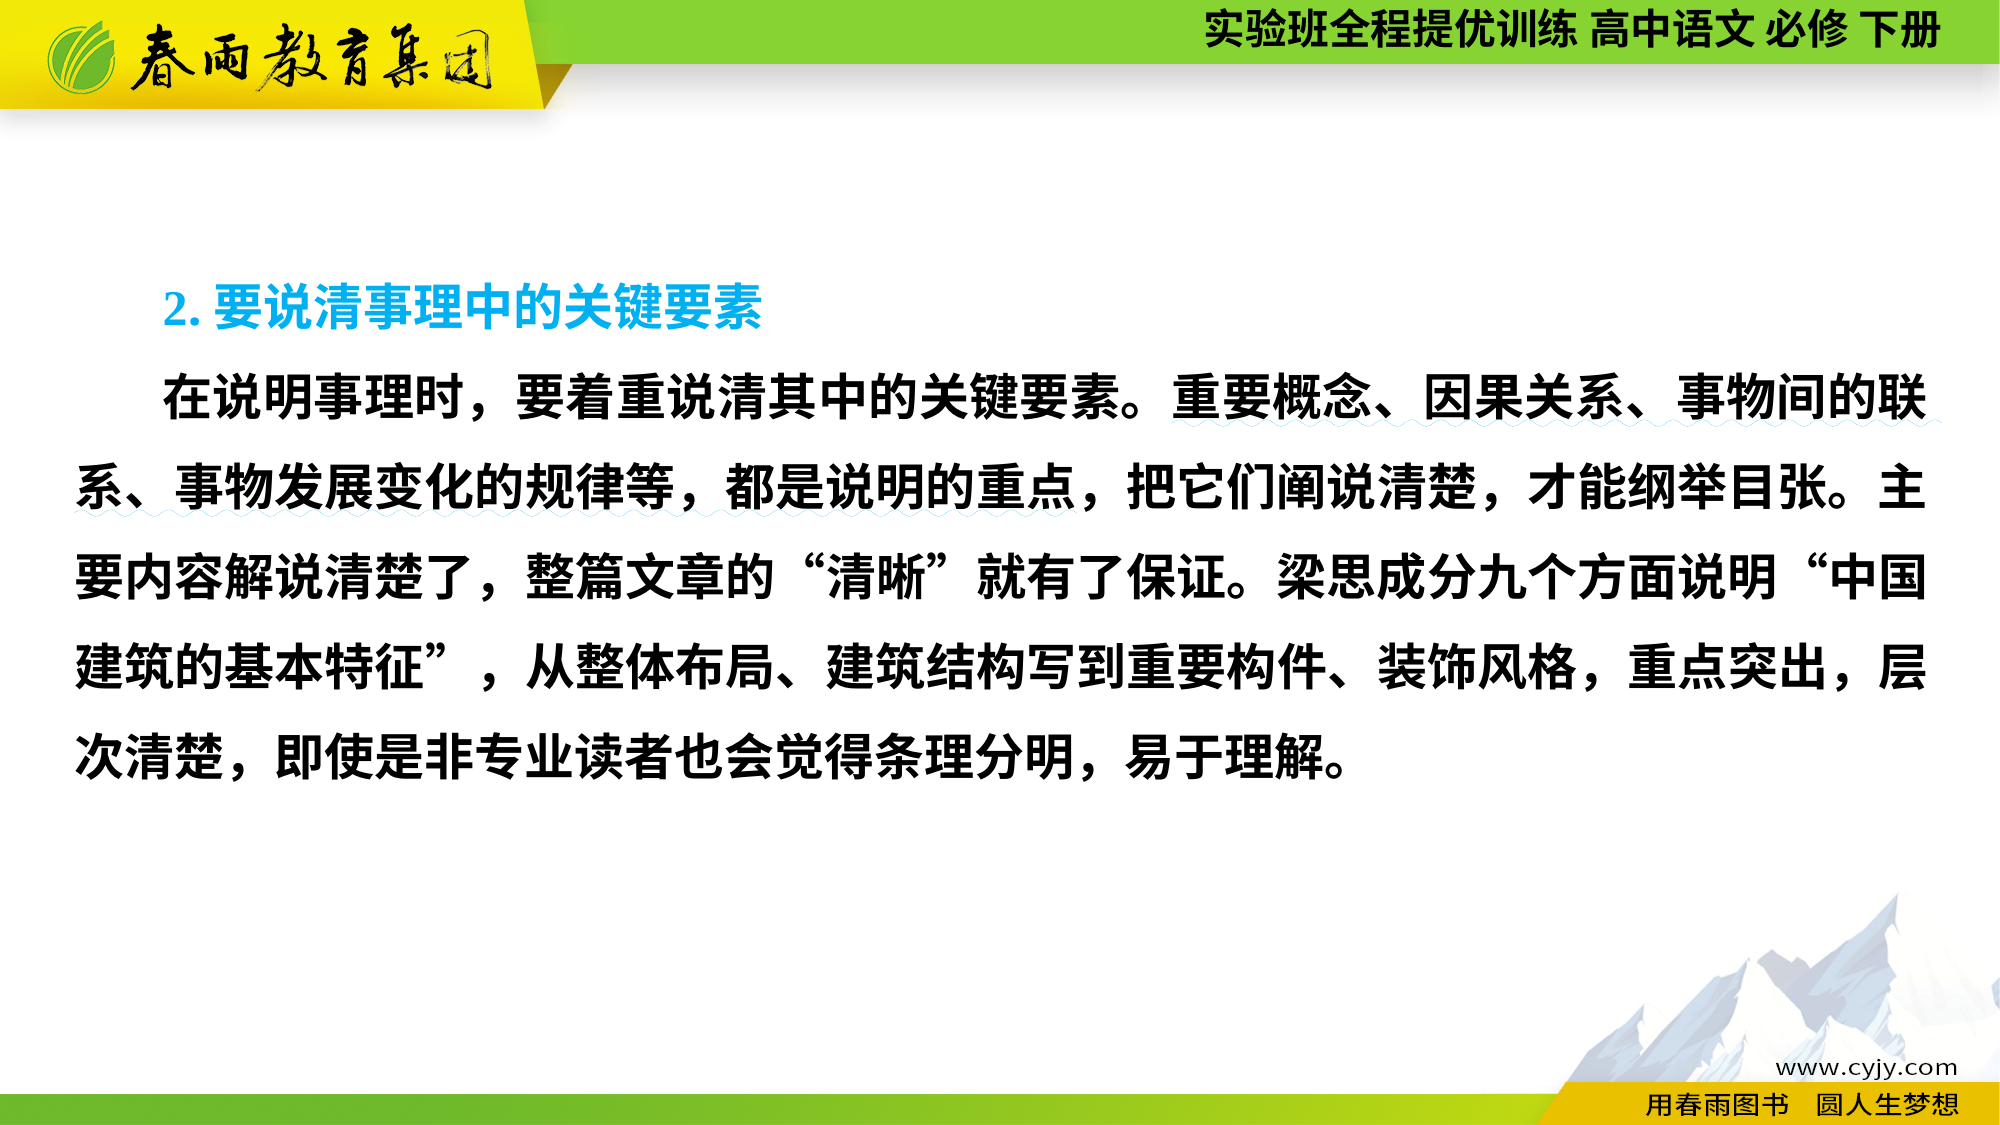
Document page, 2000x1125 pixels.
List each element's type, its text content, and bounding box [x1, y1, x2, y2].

list 2.要说清事理中的关键要素 在说明事理时，要着重说清其中的关键要素。重要概念、因果关系、事物间的联系、事物发展变化的规律等，都是说明的重点，把它们阐说清楚，才能纲举目张。主要内容解说清楚了，整篇文章的“清晰”就有了保证。梁思成分九个方面说明“中国建筑的基本特征”，从整体布局、建筑结构写到重要构件、装饰风格，重点突出，层次清楚，即使是非专业读者也会觉得条理分明，易于理解。 [59, 238, 1944, 799]
picture [0, 0, 2000, 1125]
